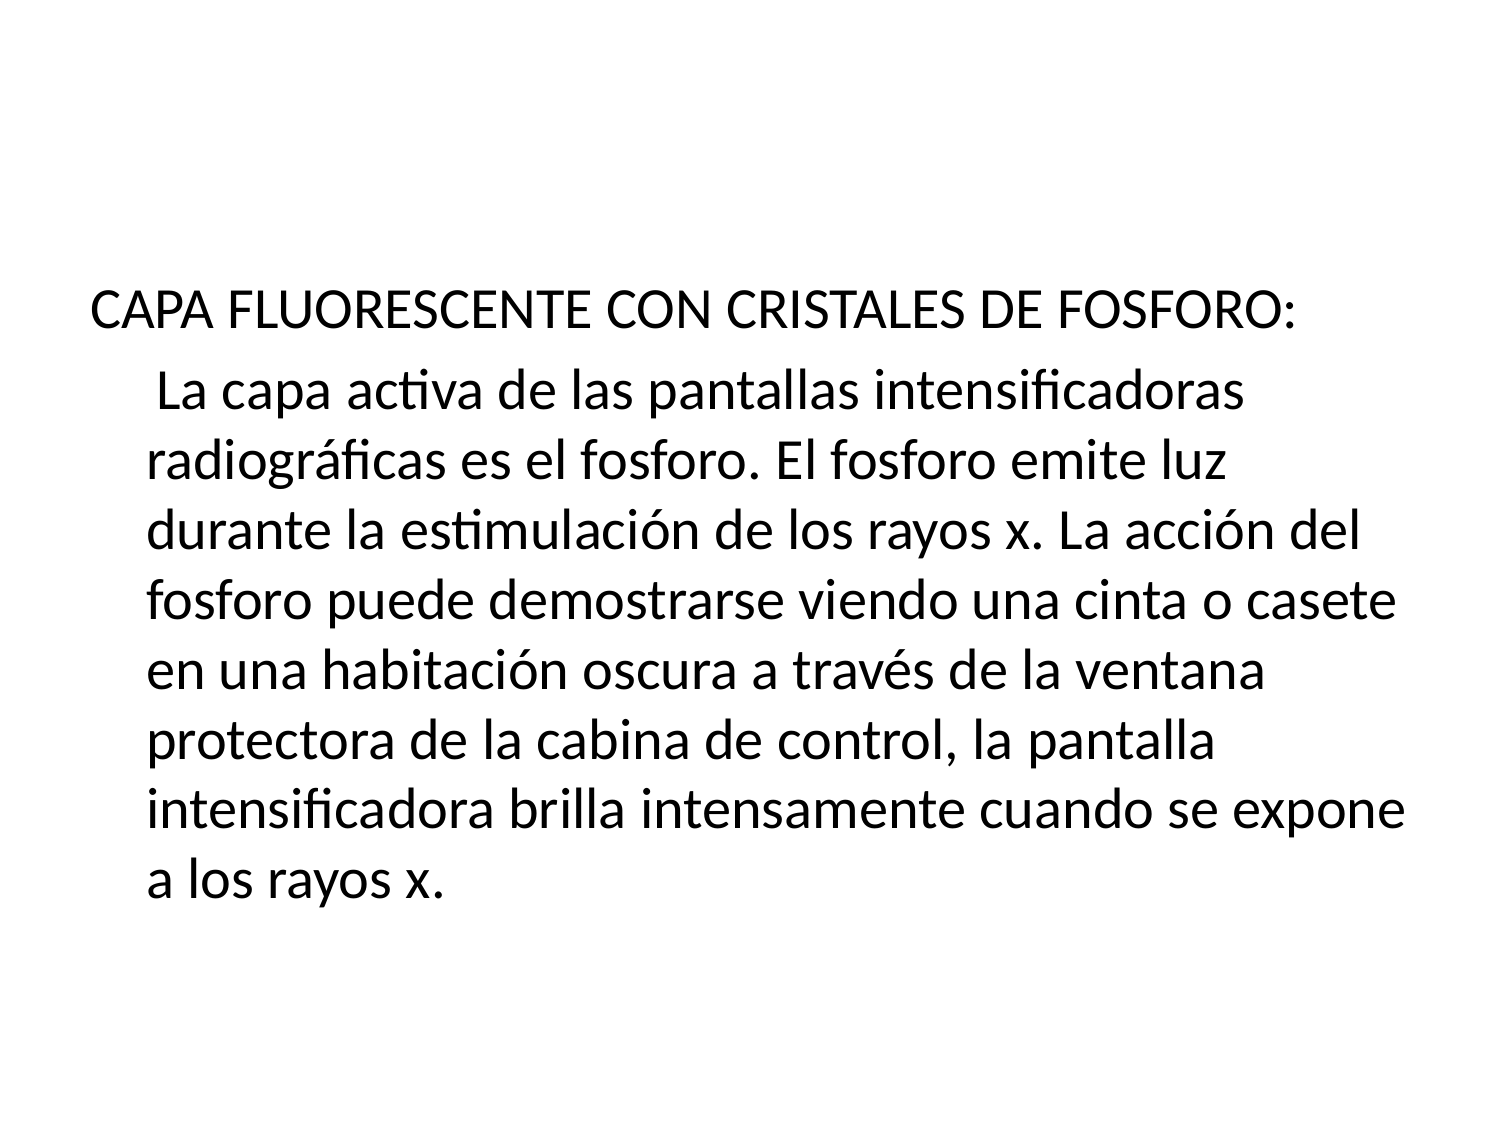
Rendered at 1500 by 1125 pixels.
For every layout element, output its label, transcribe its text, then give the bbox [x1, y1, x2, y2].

list CAPA FLUORESCENTE CON CRISTALES DE FOSFORO: La capa activa de las pantallas intensificadoras radiográficas es el fosforo. El fosforo emite luz durante la estimulación de los rayos x. La acción del fosforo puede demostrarse viendo una cinta o casete en una habitación oscura a través de la ventana protectora de la cabina de control, la pantalla intensificadora brilla intensamente cuando se expone a los rayos x. [75, 262, 1425, 1005]
